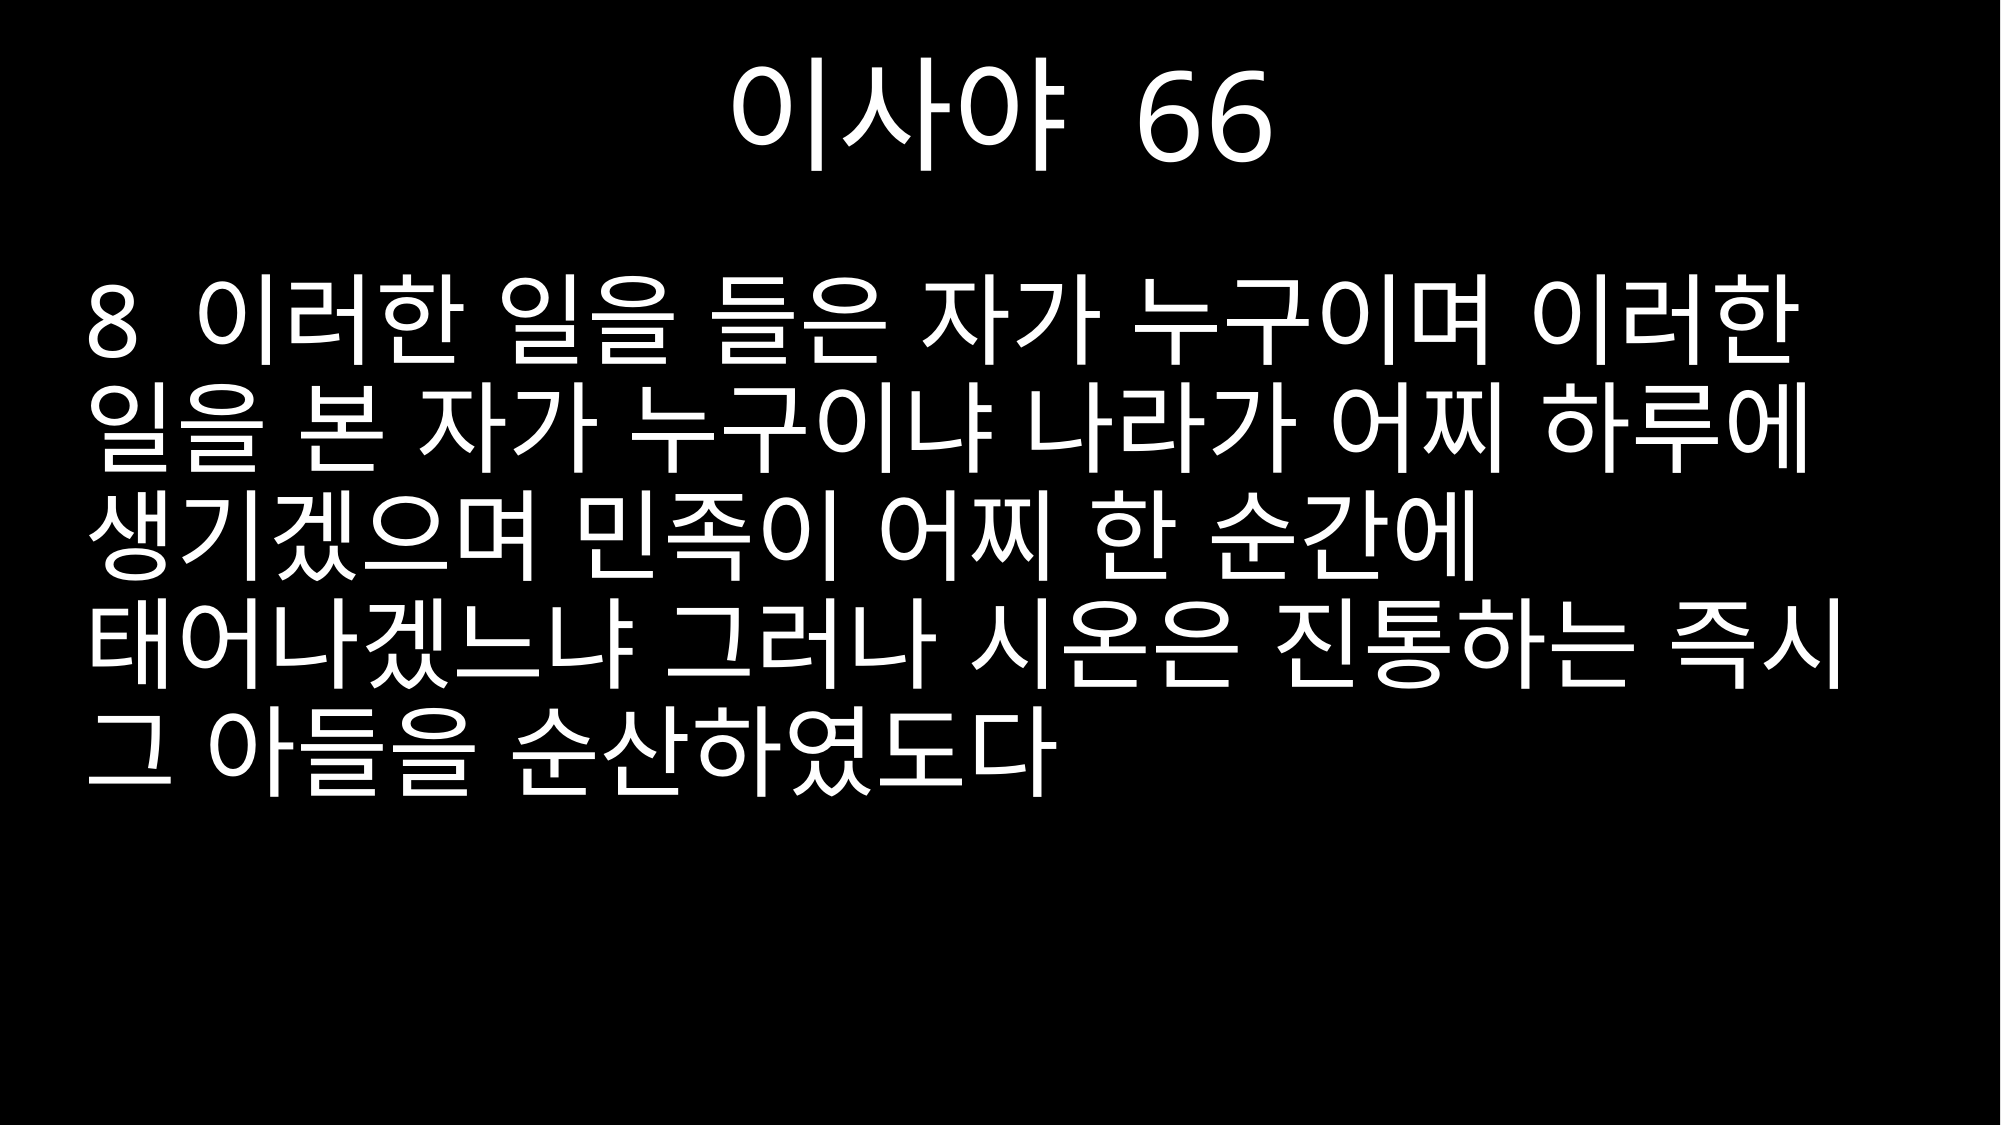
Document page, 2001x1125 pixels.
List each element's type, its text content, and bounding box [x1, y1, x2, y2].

list 8 이러한 일을 들은 자가 누구이며 이러한 일을 본 자가 누구이냐 나라가 어찌 하루에 생기겠으며 민족이 어찌 한 순간에 태어나겠느냐 그러나 시온은 진통하는 즉시 그 아들을 순산하였도다 [69, 263, 1953, 423]
picture [0, 0, 2001, 1125]
footer 이사야 66 [0, 32, 2000, 192]
